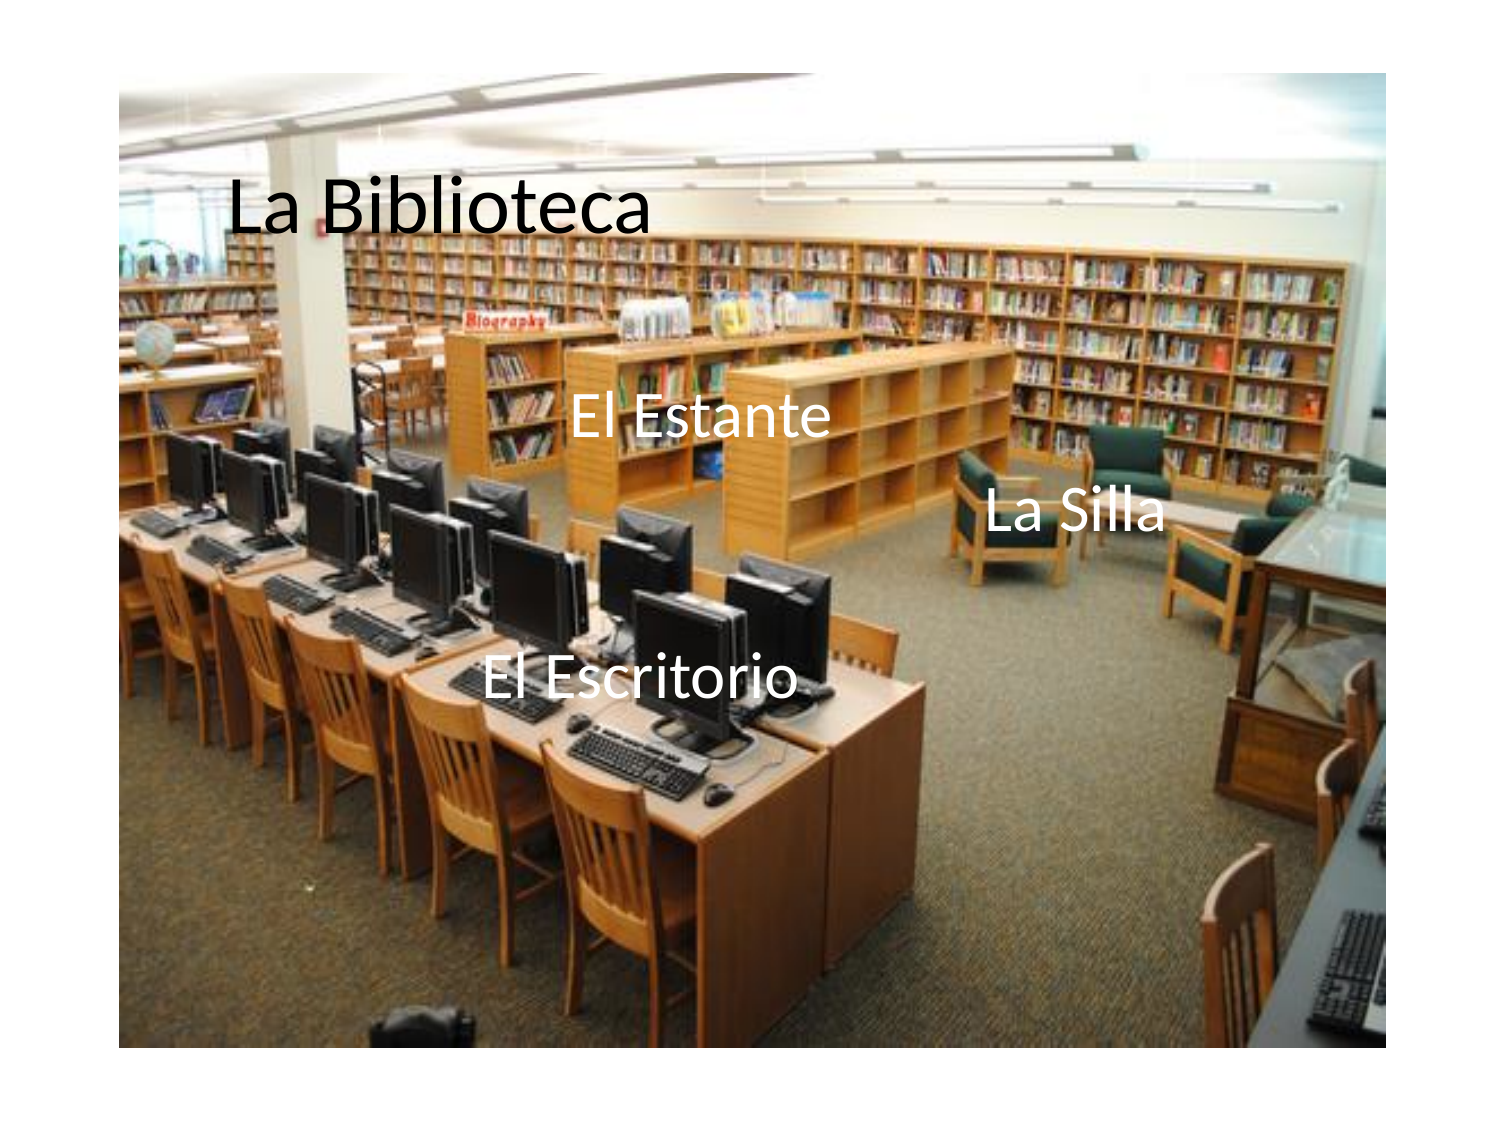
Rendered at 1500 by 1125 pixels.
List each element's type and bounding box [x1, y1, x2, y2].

picture [119, 73, 1386, 1048]
